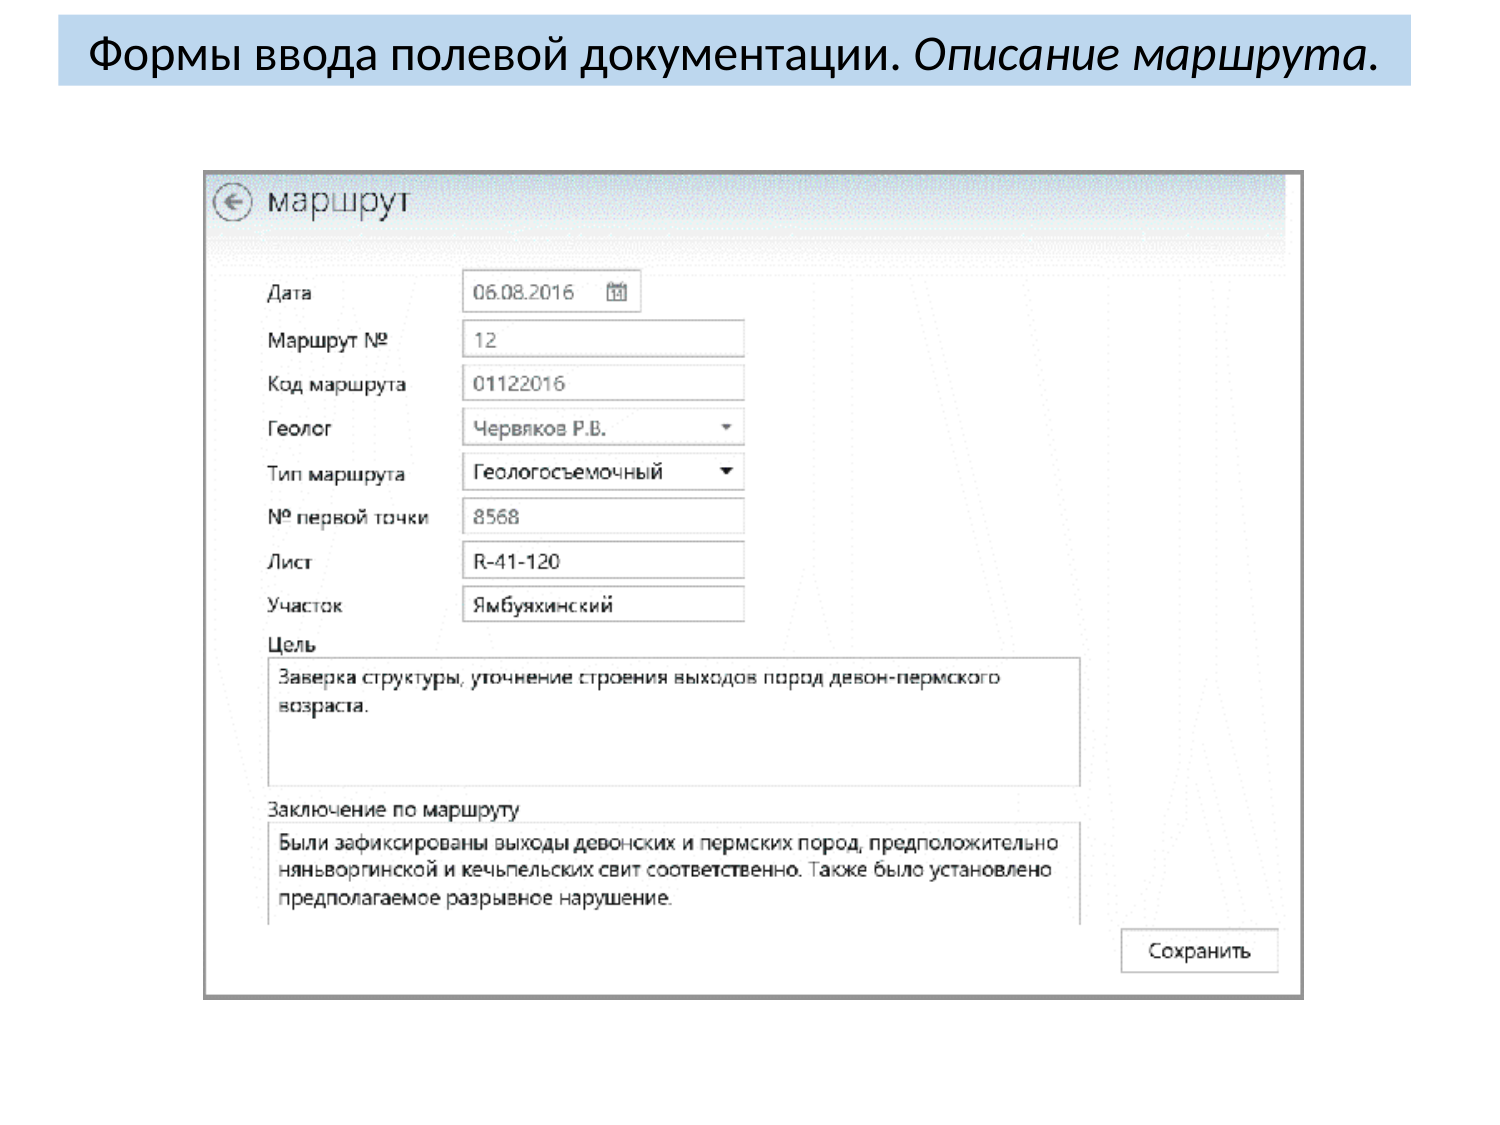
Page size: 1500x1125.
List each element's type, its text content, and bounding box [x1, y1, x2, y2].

picture [203, 170, 1304, 1000]
text_box Формы ввода полевой документации. Описание маршрута. [58, 14, 1411, 86]
